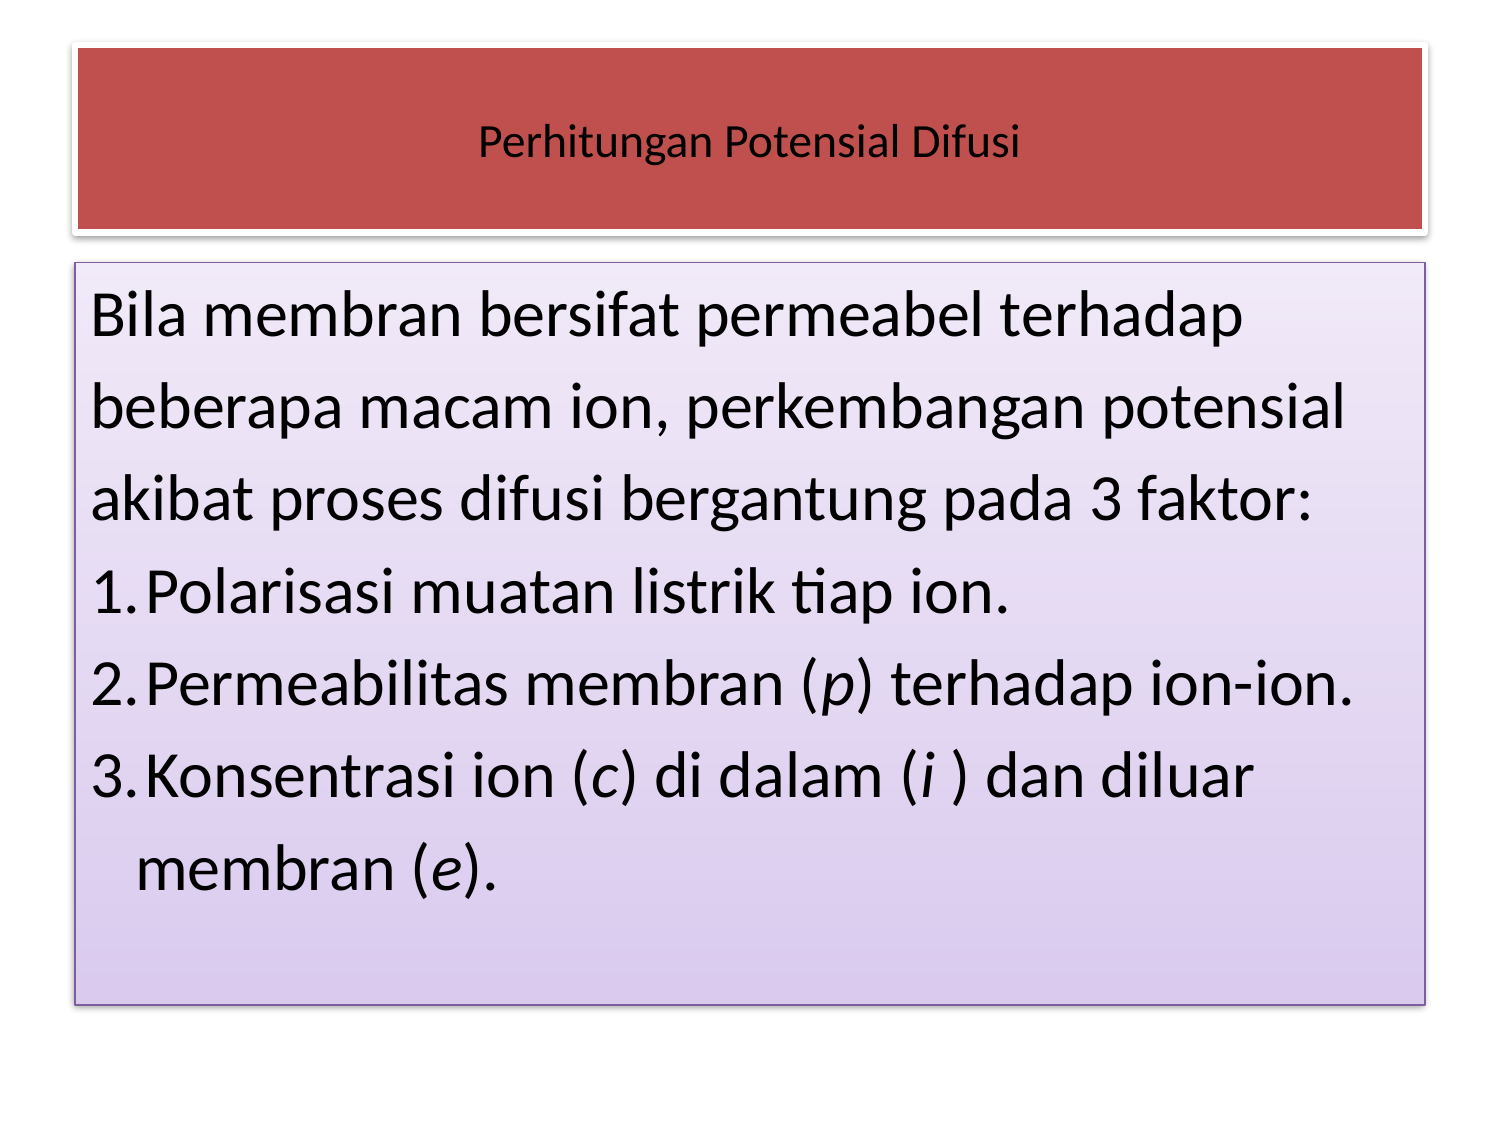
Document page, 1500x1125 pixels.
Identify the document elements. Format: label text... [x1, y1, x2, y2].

list Bila membran bersifat permeabel terhadap beberapa macam ion, perkembangan potensial akibat proses difusi bergantung pada 3 faktor: Polarisasi muatan listrik tiap ion. Permeabilitas membran (p) terhadap ion-ion. Konsentrasi ion (c) di dalam (i ) dan diluar membran (e). [74, 262, 1426, 1006]
title Perhitungan Potensial Difusi [72, 42, 1428, 236]
